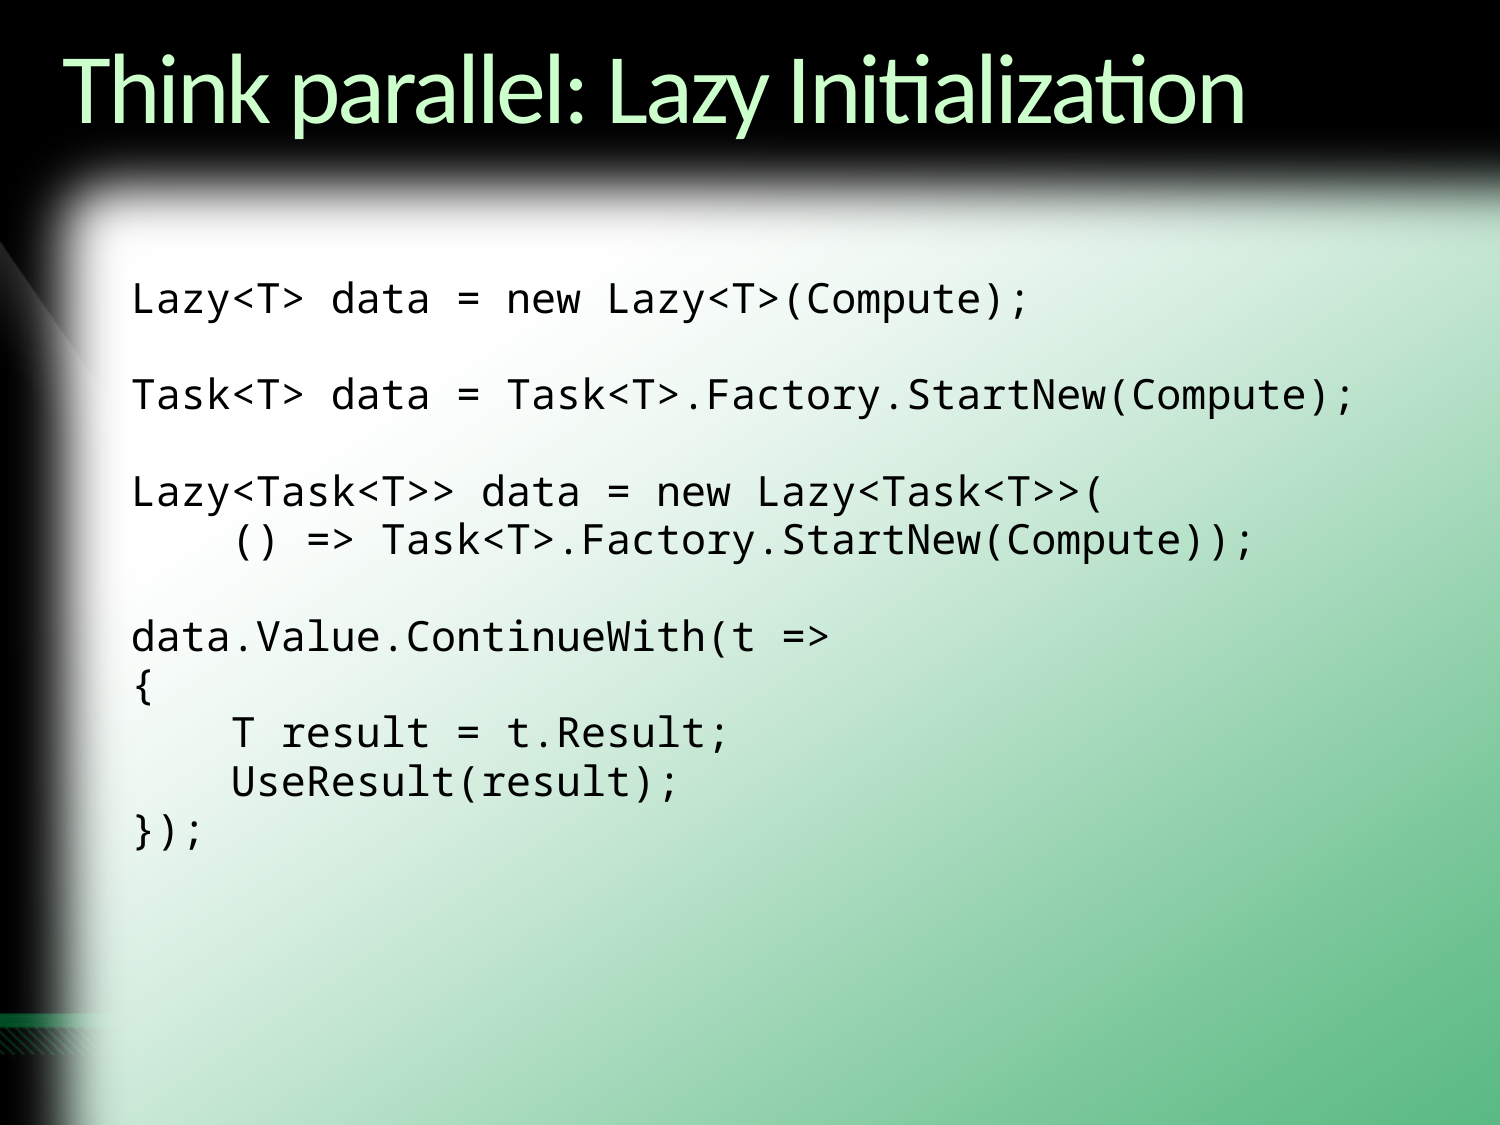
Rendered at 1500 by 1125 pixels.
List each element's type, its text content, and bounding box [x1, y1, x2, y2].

title Think parallel: Lazy Initialization [62, 37, 1438, 147]
picture [0, 0, 1500, 1125]
list Lazy<T> data = new Lazy<T>(Compute); Task<T> data = Task<T>.Factory.StartNew(Compute); Lazy<Task<T>> data = new Lazy<Task<T>>( () => Task<T>.Factory.StartNew(Compute)); data.Value.ContinueWith(t => { T result = t.Result; UseResult(result); }); [130, 281, 1500, 1060]
